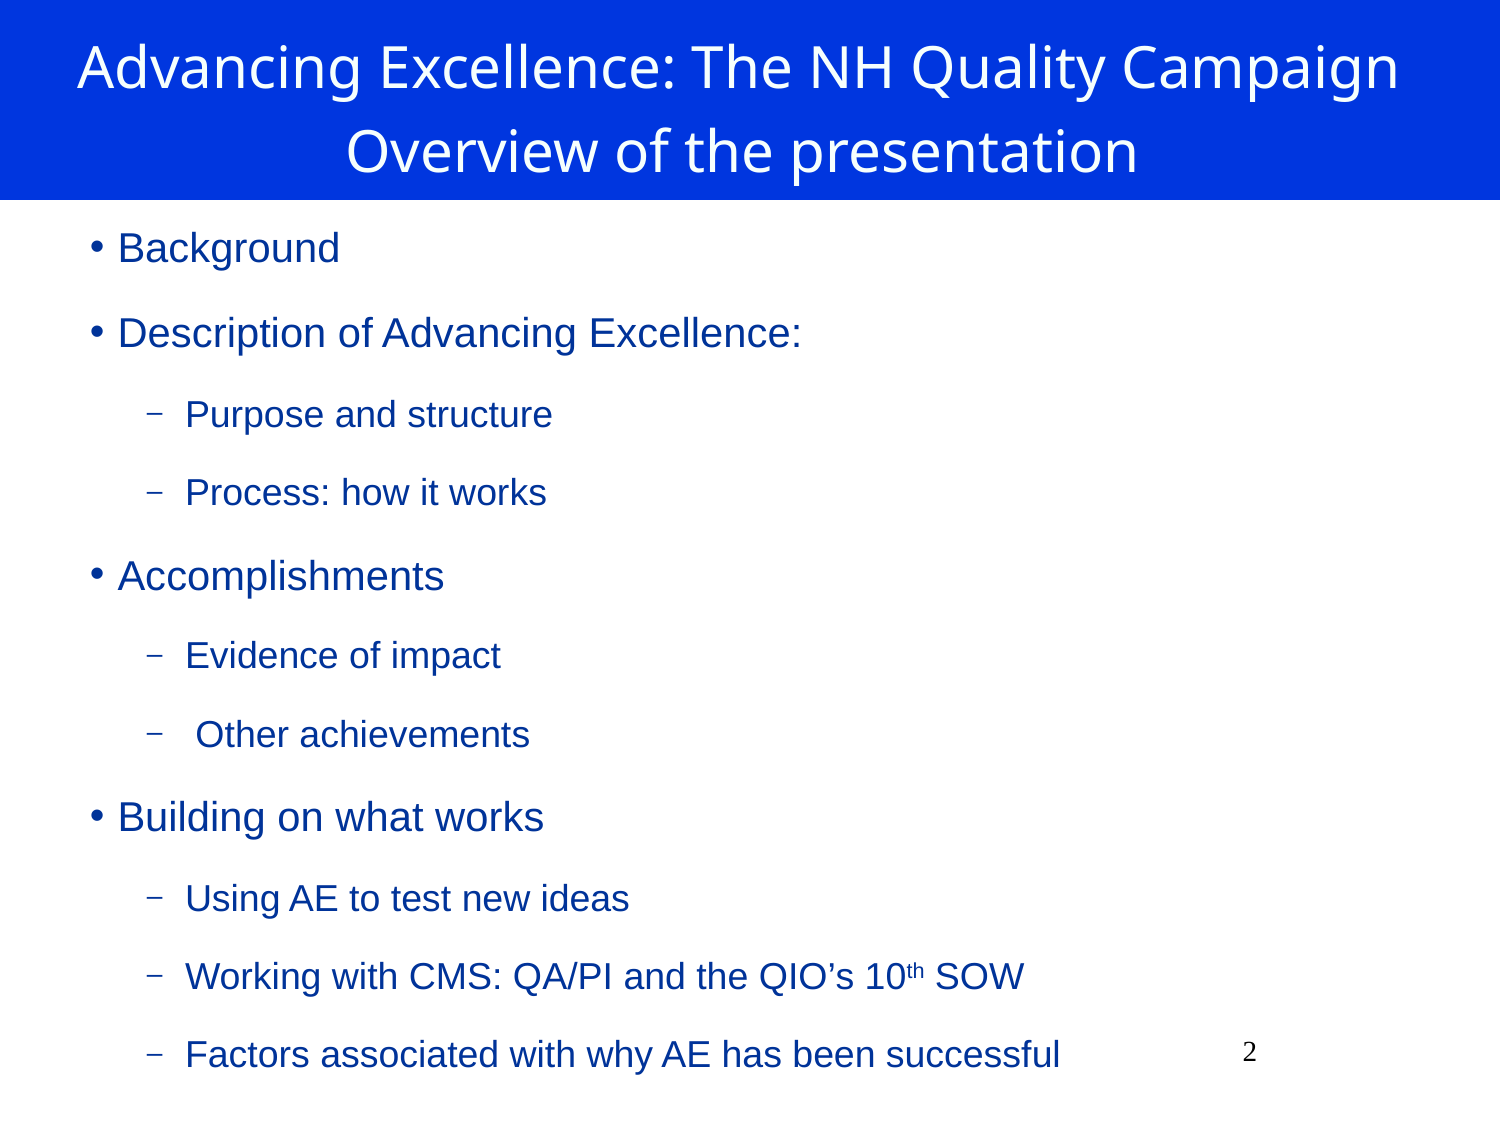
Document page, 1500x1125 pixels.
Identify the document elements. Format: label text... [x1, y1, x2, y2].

list Background Description of Advancing Excellence: Purpose and structure Process: how it works Accomplishments Evidence of impact Other achievements Building on what works Using AE to test new ideas Working with CMS: QA/PI and the QIO’s 10th SOW Factors associated with why AE has been successful [74, 212, 1426, 1113]
slide_number 2 [1225, 1023, 1275, 1073]
title Advancing Excellence: The NH Quality Campaign Overview of the presentation [0, 0, 1500, 201]
